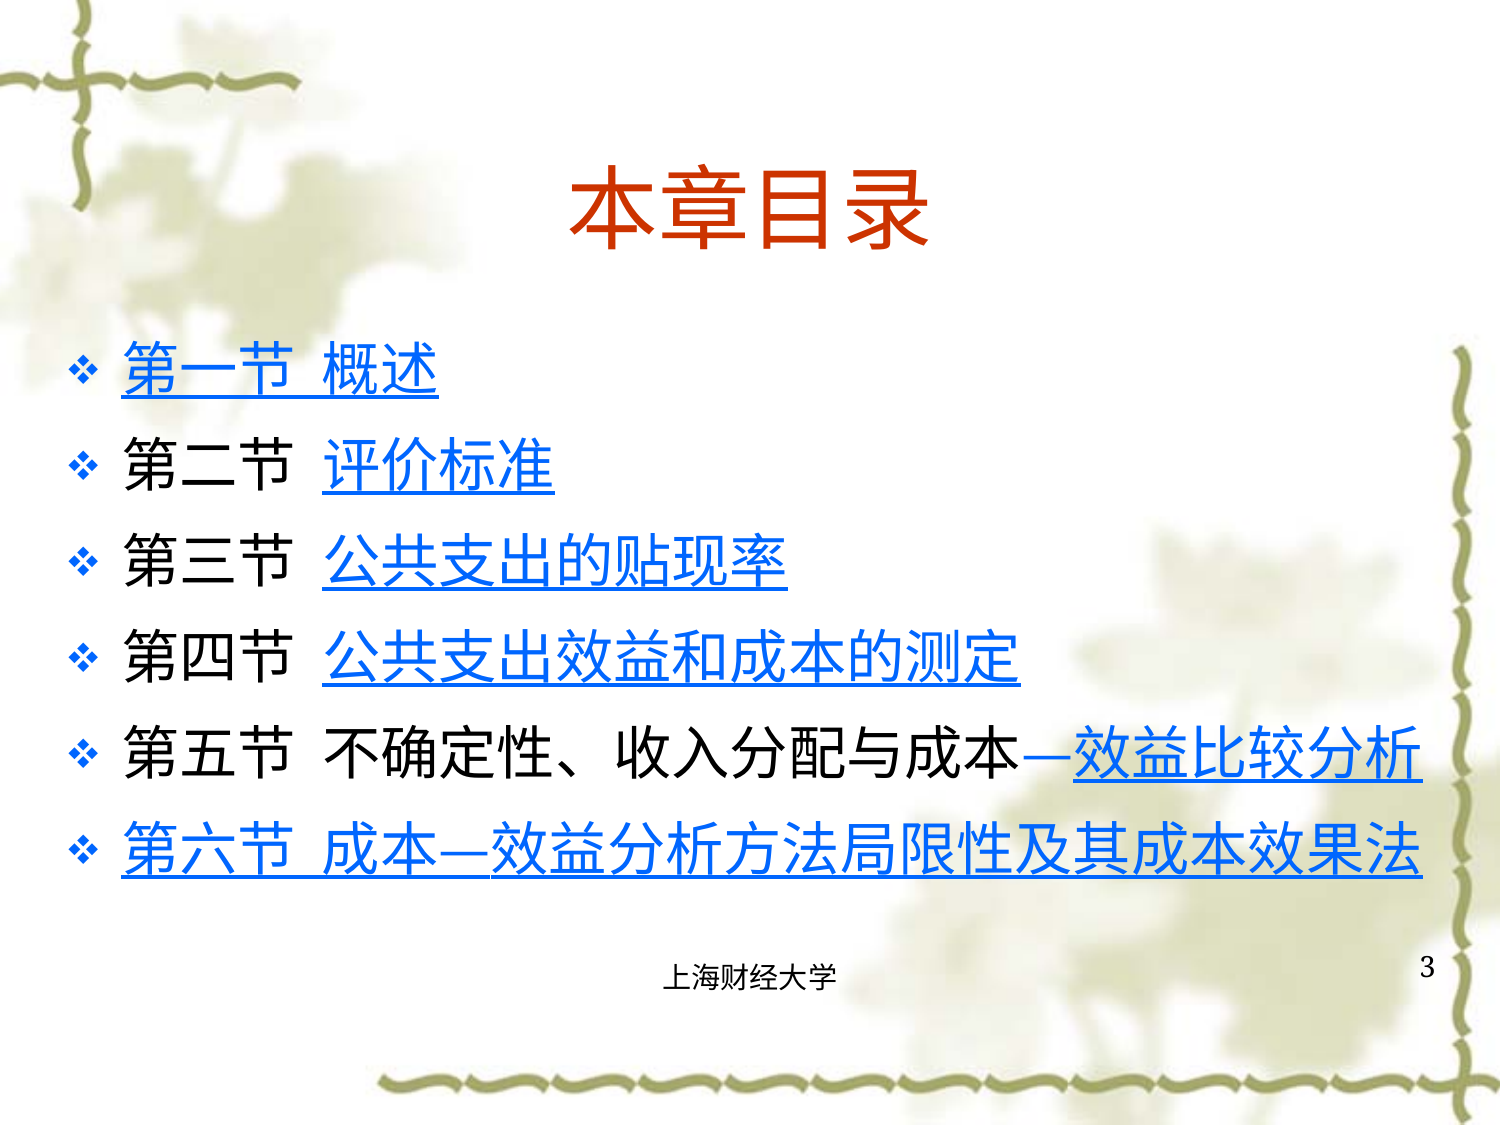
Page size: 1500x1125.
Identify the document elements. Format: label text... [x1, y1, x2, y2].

title 本章目录 [49, 112, 1451, 301]
list 第一节 概述 第二节 评价标准 第三节 公共支出的贴现率 第四节 公共支出效益和成本的测定 第五节 不确定性、收入分配与成本—效益比较分析 第六节 成本—效益分析方法局限性及其成本效果法 [49, 324, 1452, 963]
footer 上海财经大学 [512, 952, 988, 1066]
slide_number 3 [1074, 940, 1451, 1066]
picture [0, 0, 1500, 1125]
